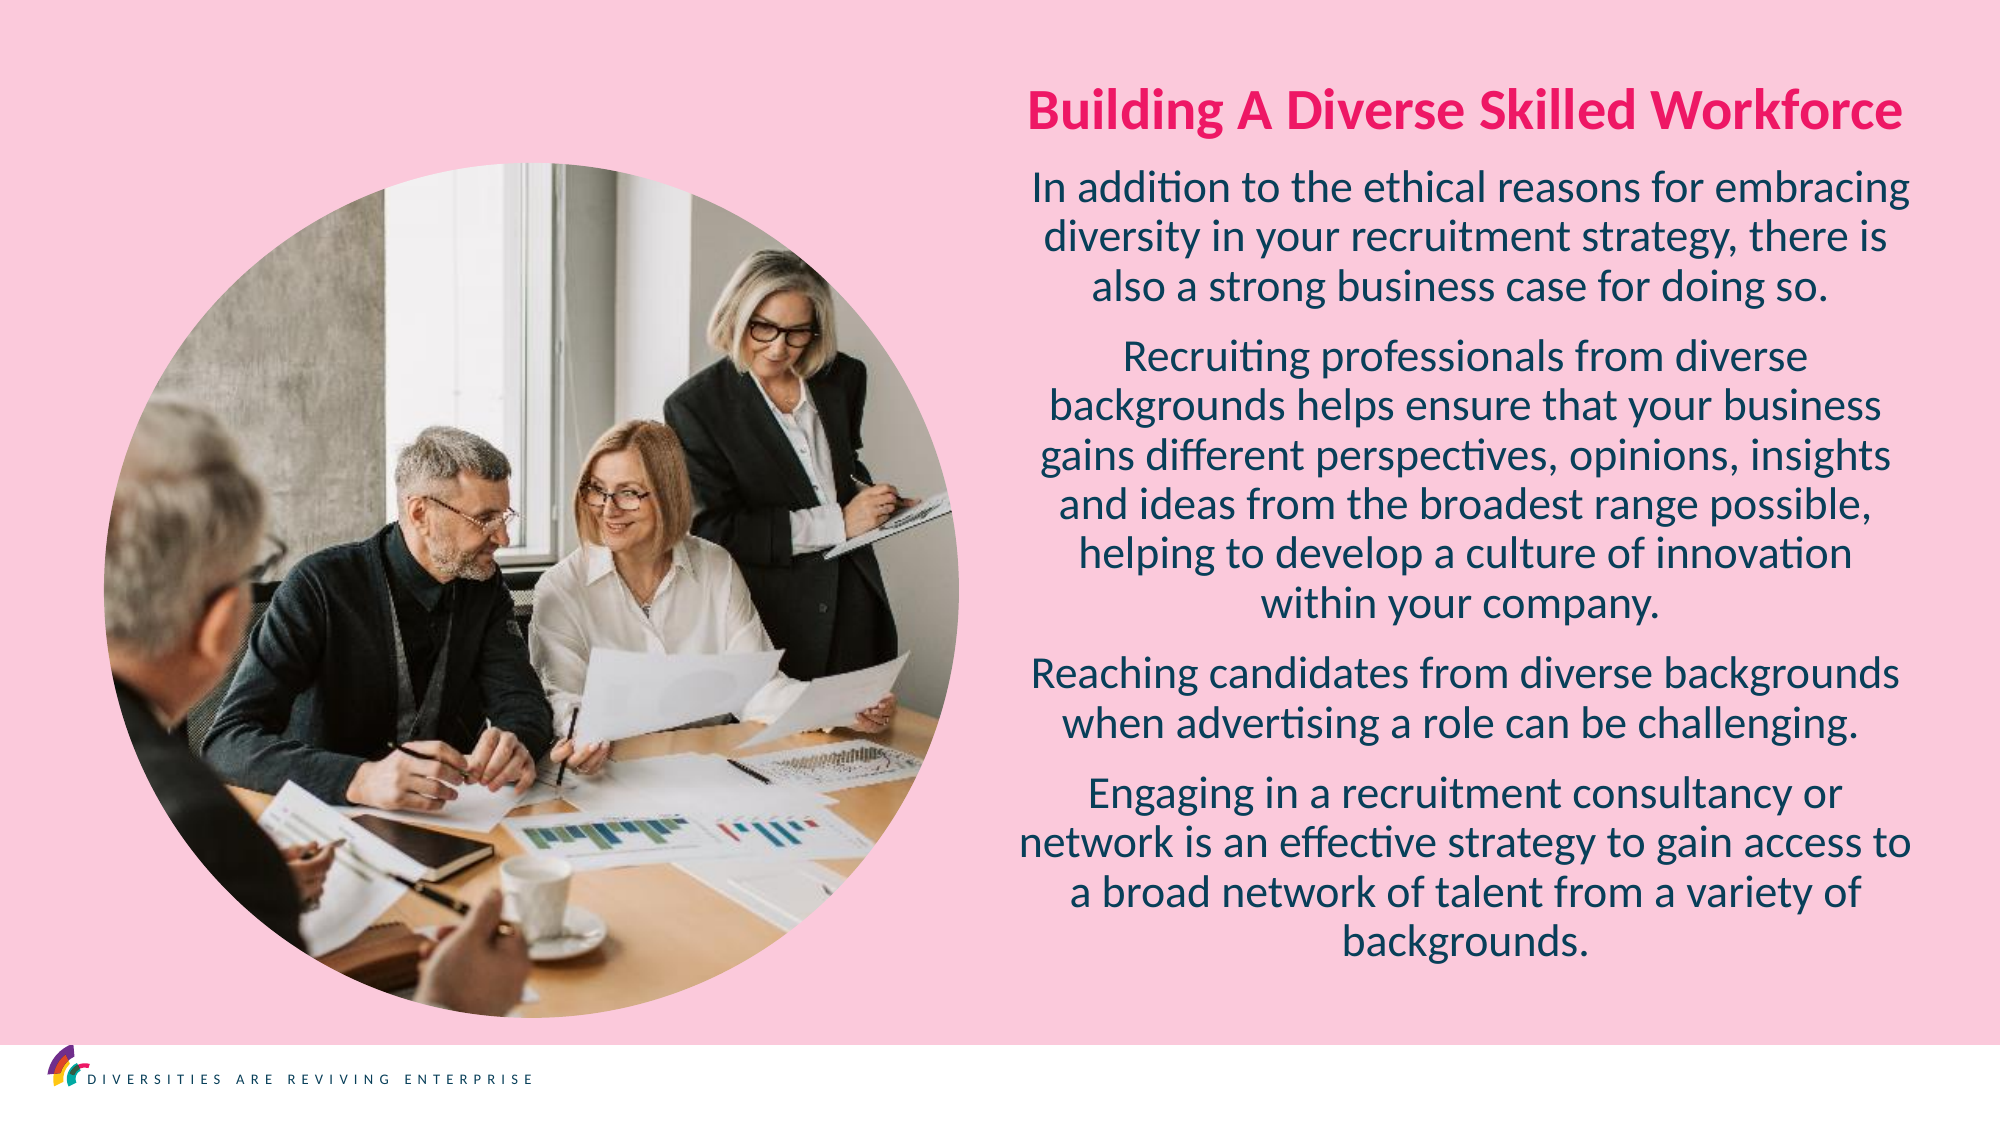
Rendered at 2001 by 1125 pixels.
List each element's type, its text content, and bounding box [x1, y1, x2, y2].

list Building A Diverse Skilled Workforce In addition to the ethical reasons for embracing diversity in your recruitment strategy, there is also a strong business case for doing so. Recruiting professionals from diverse backgrounds helps ensure that your business gains different perspectives, opinions, insights and ideas from the broadest range possible, helping to develop a culture of innovation within your company. Reaching candidates from diverse backgrounds when advertising a role can be challenging. Engaging in a recruitment consultancy or network is an effective strategy to gain access to a broad network of talent from a variety of backgrounds. [999, 445, 1932, 601]
picture [103, 162, 959, 1018]
